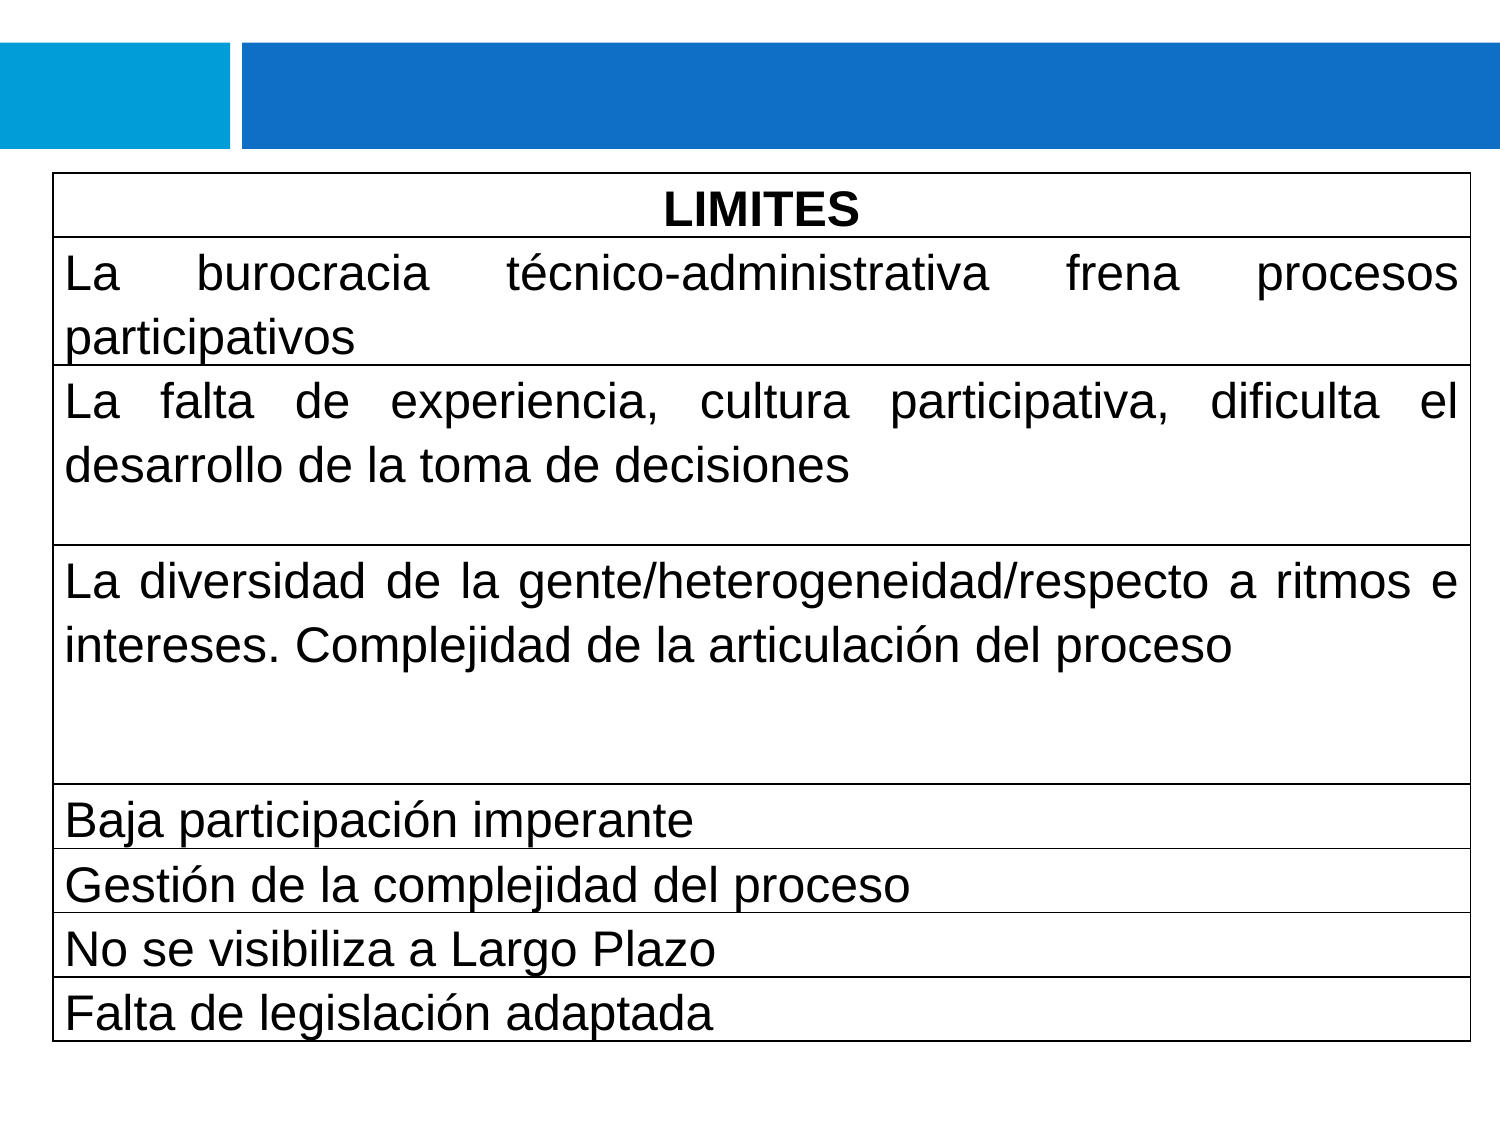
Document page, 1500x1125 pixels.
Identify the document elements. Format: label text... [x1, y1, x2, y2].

table_cell Falta de legislación adaptada [54, 978, 1470, 1040]
table_cell Baja participación imperante [54, 785, 1470, 848]
table_cell No se visibiliza a Largo Plazo [54, 913, 1470, 976]
text_box [241, 41, 1500, 151]
table_cell La falta de experiencia, cultura participativa, dificulta el desarrollo de la toma de decisiones [54, 366, 1470, 544]
table_cell Gestión de la complejidad del proceso [54, 849, 1470, 912]
table_cell La burocracia técnico-administrativa frena procesos participativos [54, 238, 1470, 364]
table_header LIMITES [54, 174, 1470, 236]
text_box [0, 41, 232, 151]
table_cell La diversidad de la gente/heterogeneidad/respecto a ritmos e intereses. Complejidad de la articulación del proceso [54, 546, 1470, 783]
